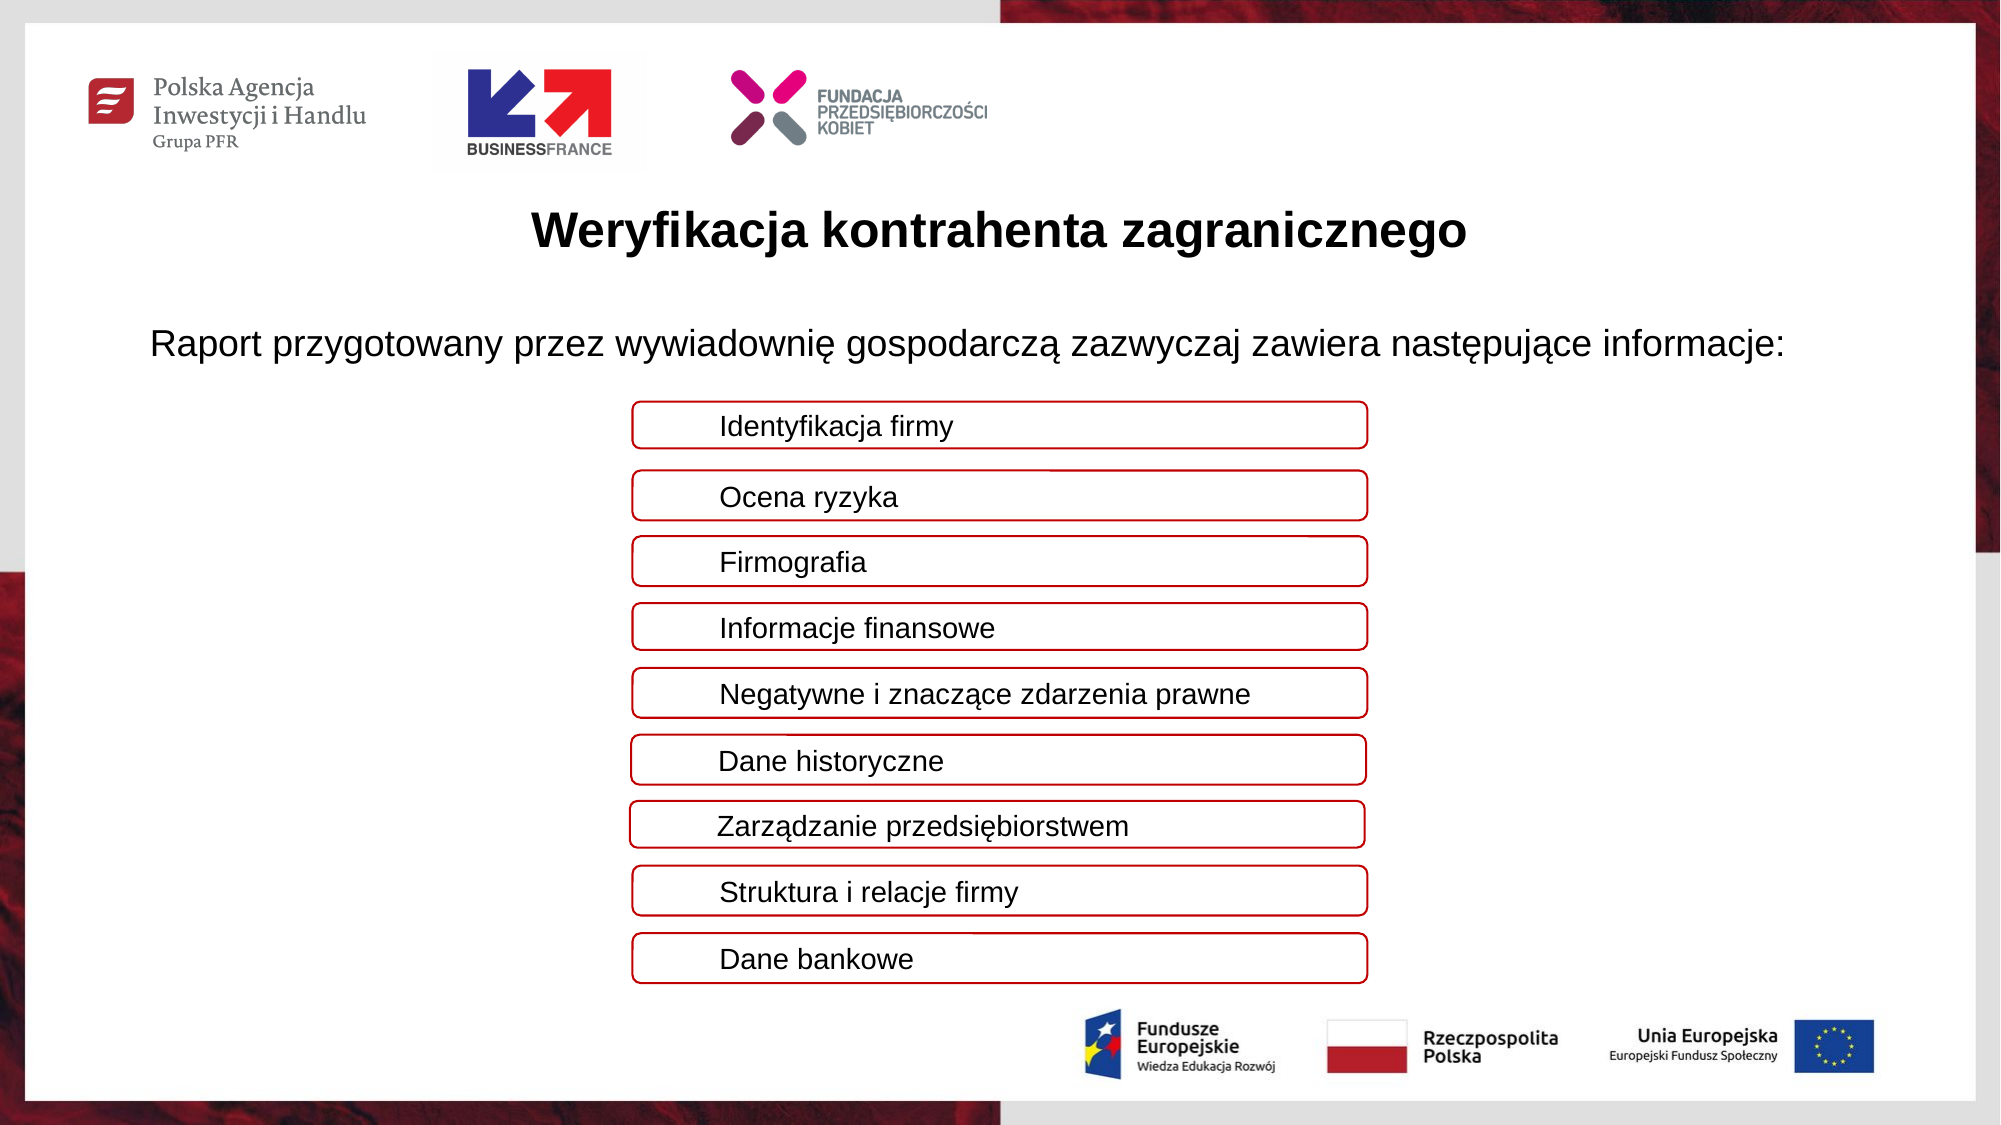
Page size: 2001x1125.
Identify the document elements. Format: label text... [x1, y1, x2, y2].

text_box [632, 401, 1368, 449]
picture [0, 0, 2001, 1125]
title Weryfikacja kontrahenta zagranicznego [137, 135, 1863, 328]
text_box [632, 603, 1368, 650]
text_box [632, 933, 1368, 984]
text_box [632, 667, 1368, 718]
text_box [629, 800, 1365, 848]
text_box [631, 734, 1367, 785]
list Raport przygotowany przez wywiadownię gospodarczą zazwyczaj zawiera następujące informacje: [134, 311, 1860, 1025]
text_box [632, 536, 1368, 587]
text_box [632, 865, 1368, 916]
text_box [632, 470, 1368, 521]
